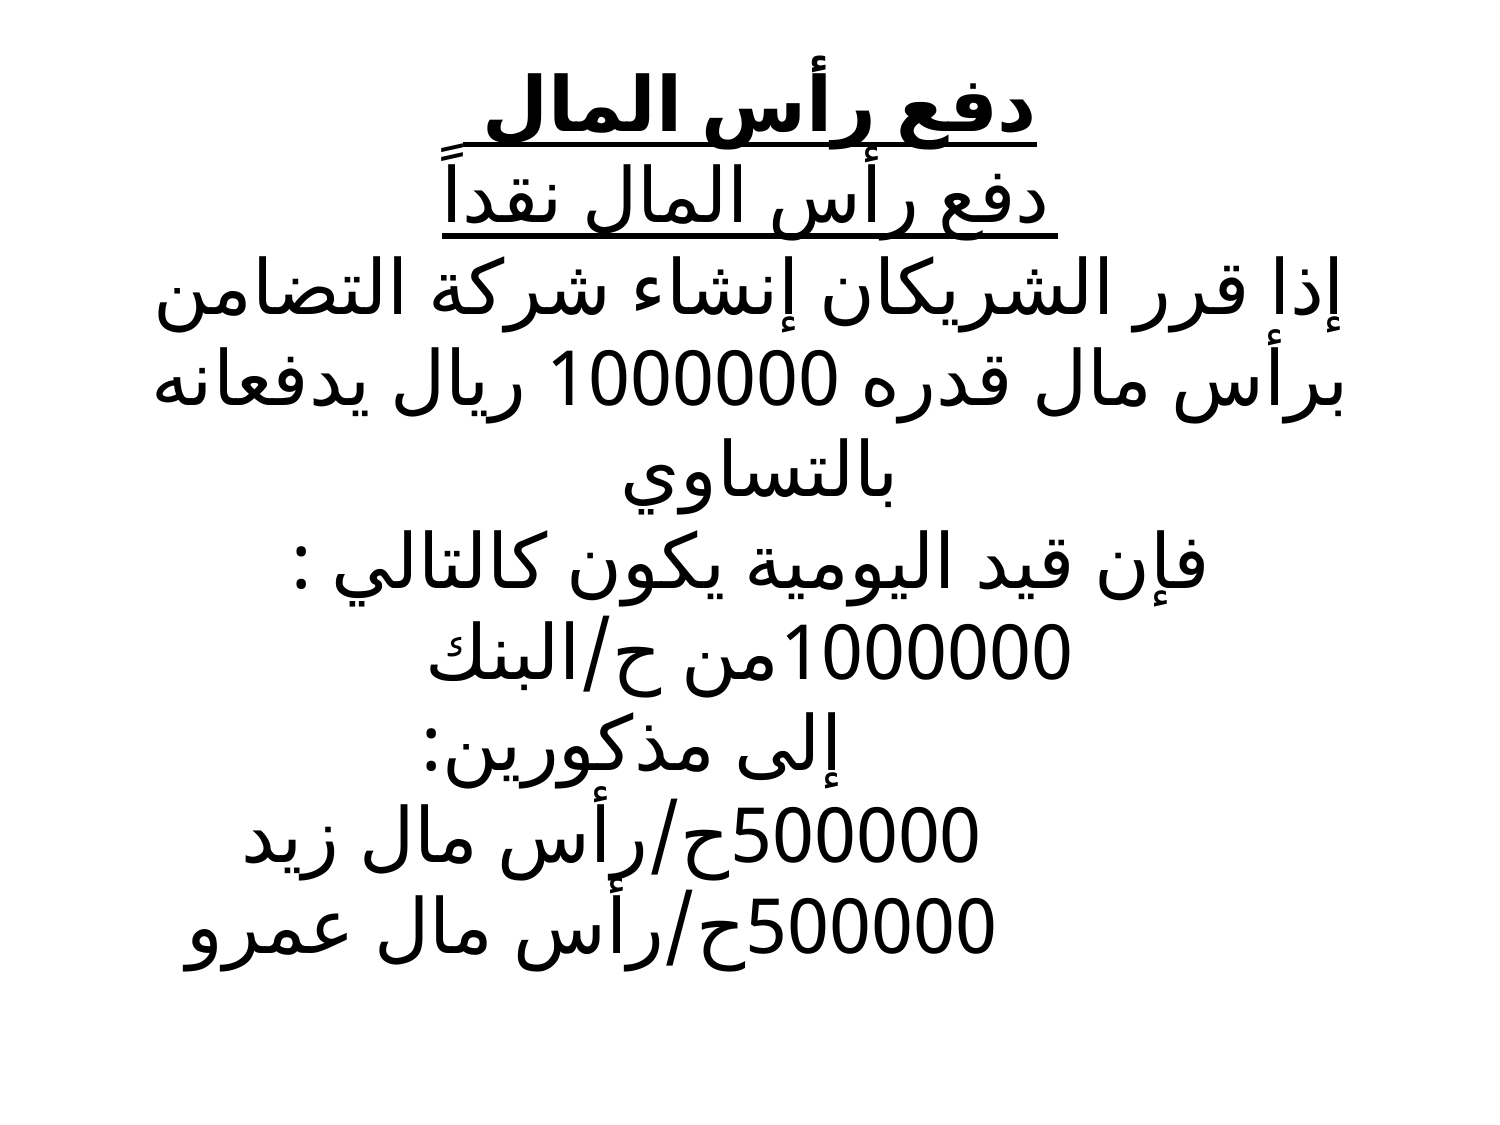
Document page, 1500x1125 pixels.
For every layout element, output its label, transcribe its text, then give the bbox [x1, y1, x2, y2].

title دفع رأس المال دفع رأس المال نقداً إذا قرر الشريكان إنشاء شركة التضامن برأس مال قدره 1000000 ريال يدفعانه بالتساوي فإن قيد اليومية يكون كالتالي : 1000000من ح/البنك إلى مذكورين: 500000ح/رأس مال زيد 500000ح/رأس مال عمرو [75, 45, 1425, 1071]
